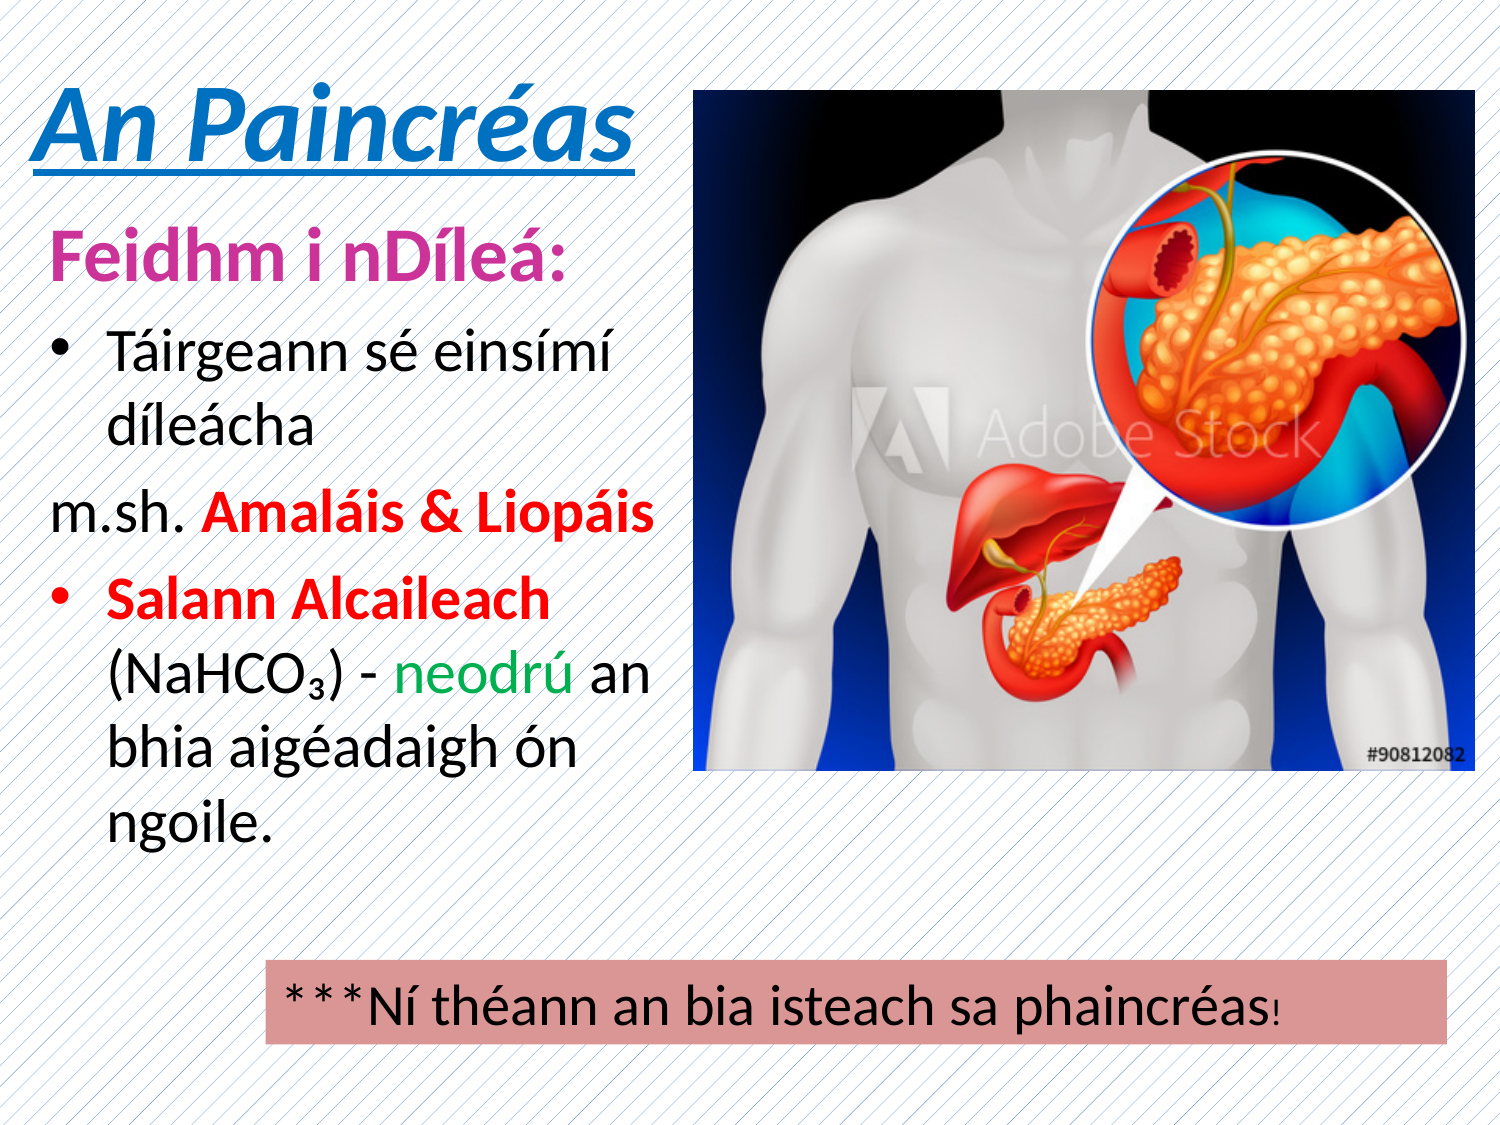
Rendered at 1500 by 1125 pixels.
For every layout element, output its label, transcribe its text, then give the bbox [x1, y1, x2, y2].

list Feidhm i nDíleá: Táirgeann sé einsímí díleácha m.sh. Amaláis & Liopáis Salann Alcaileach (NaHCO₃) - neodrú an bhia aigéadaigh ón ngoile. [34, 196, 678, 894]
title An Paincréas [17, 22, 1368, 211]
picture [693, 90, 1475, 771]
text_box ***Ní théann an bia isteach sa phaincréas! [265, 959, 1447, 1045]
